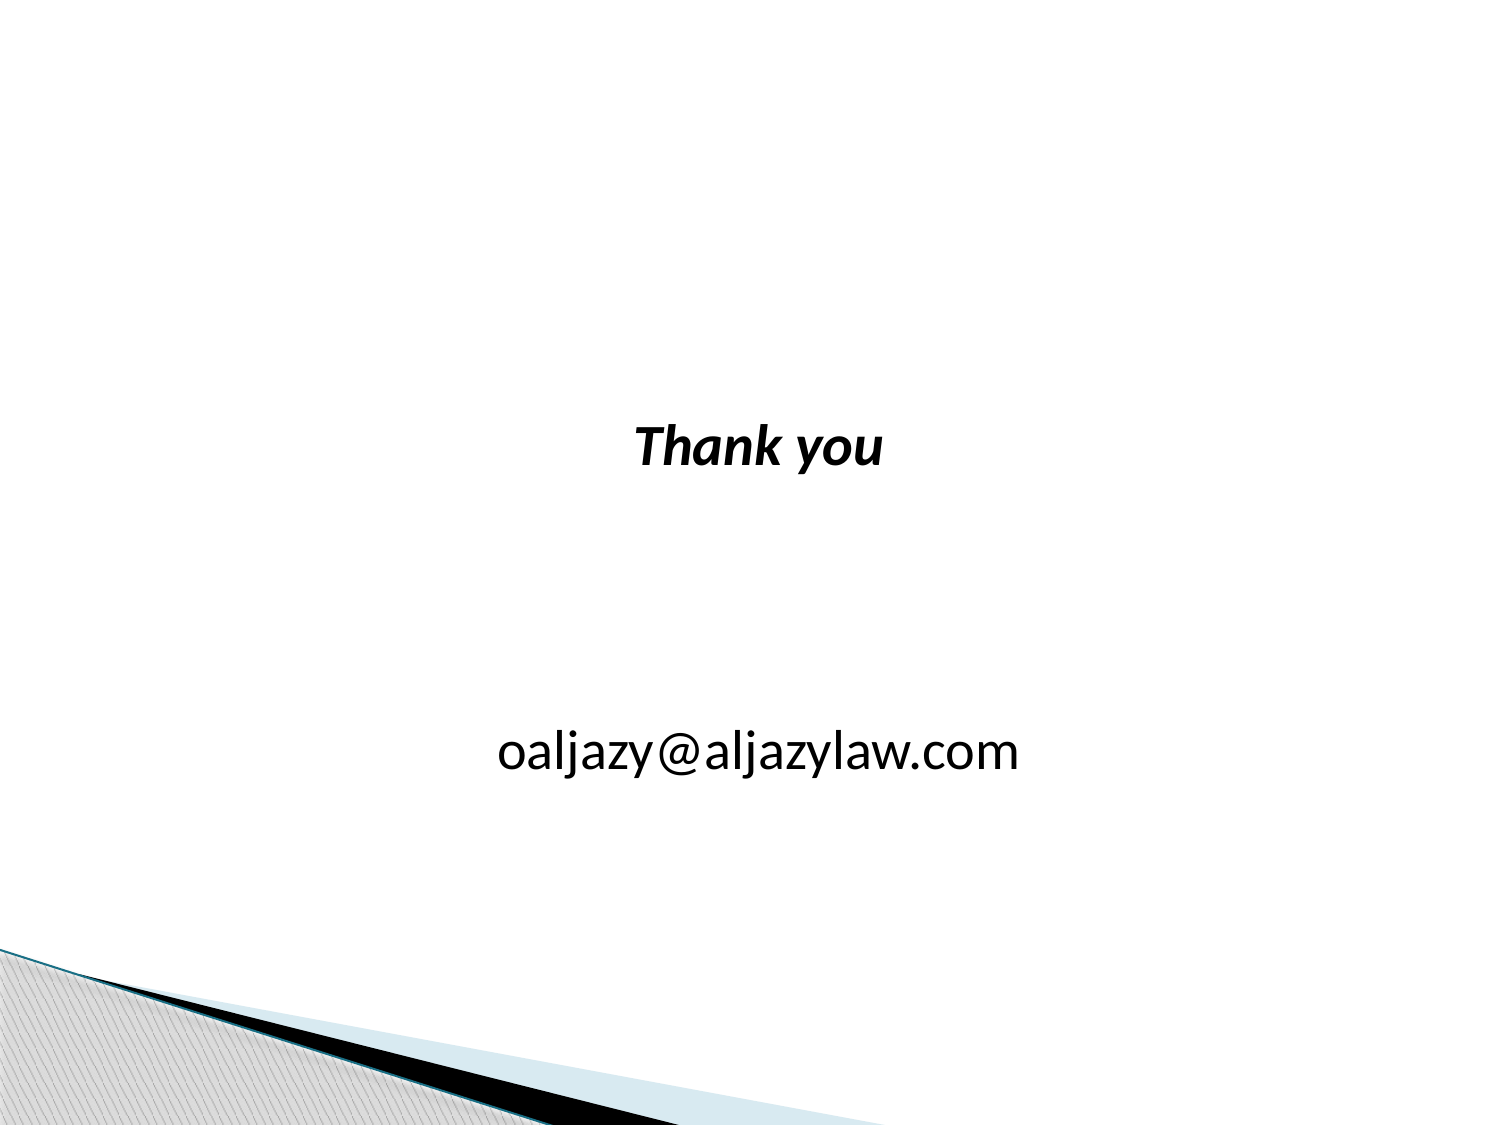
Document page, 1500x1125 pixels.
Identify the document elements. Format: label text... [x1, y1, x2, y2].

list Thank you oaljazy@aljazylaw.com [75, 243, 1425, 986]
